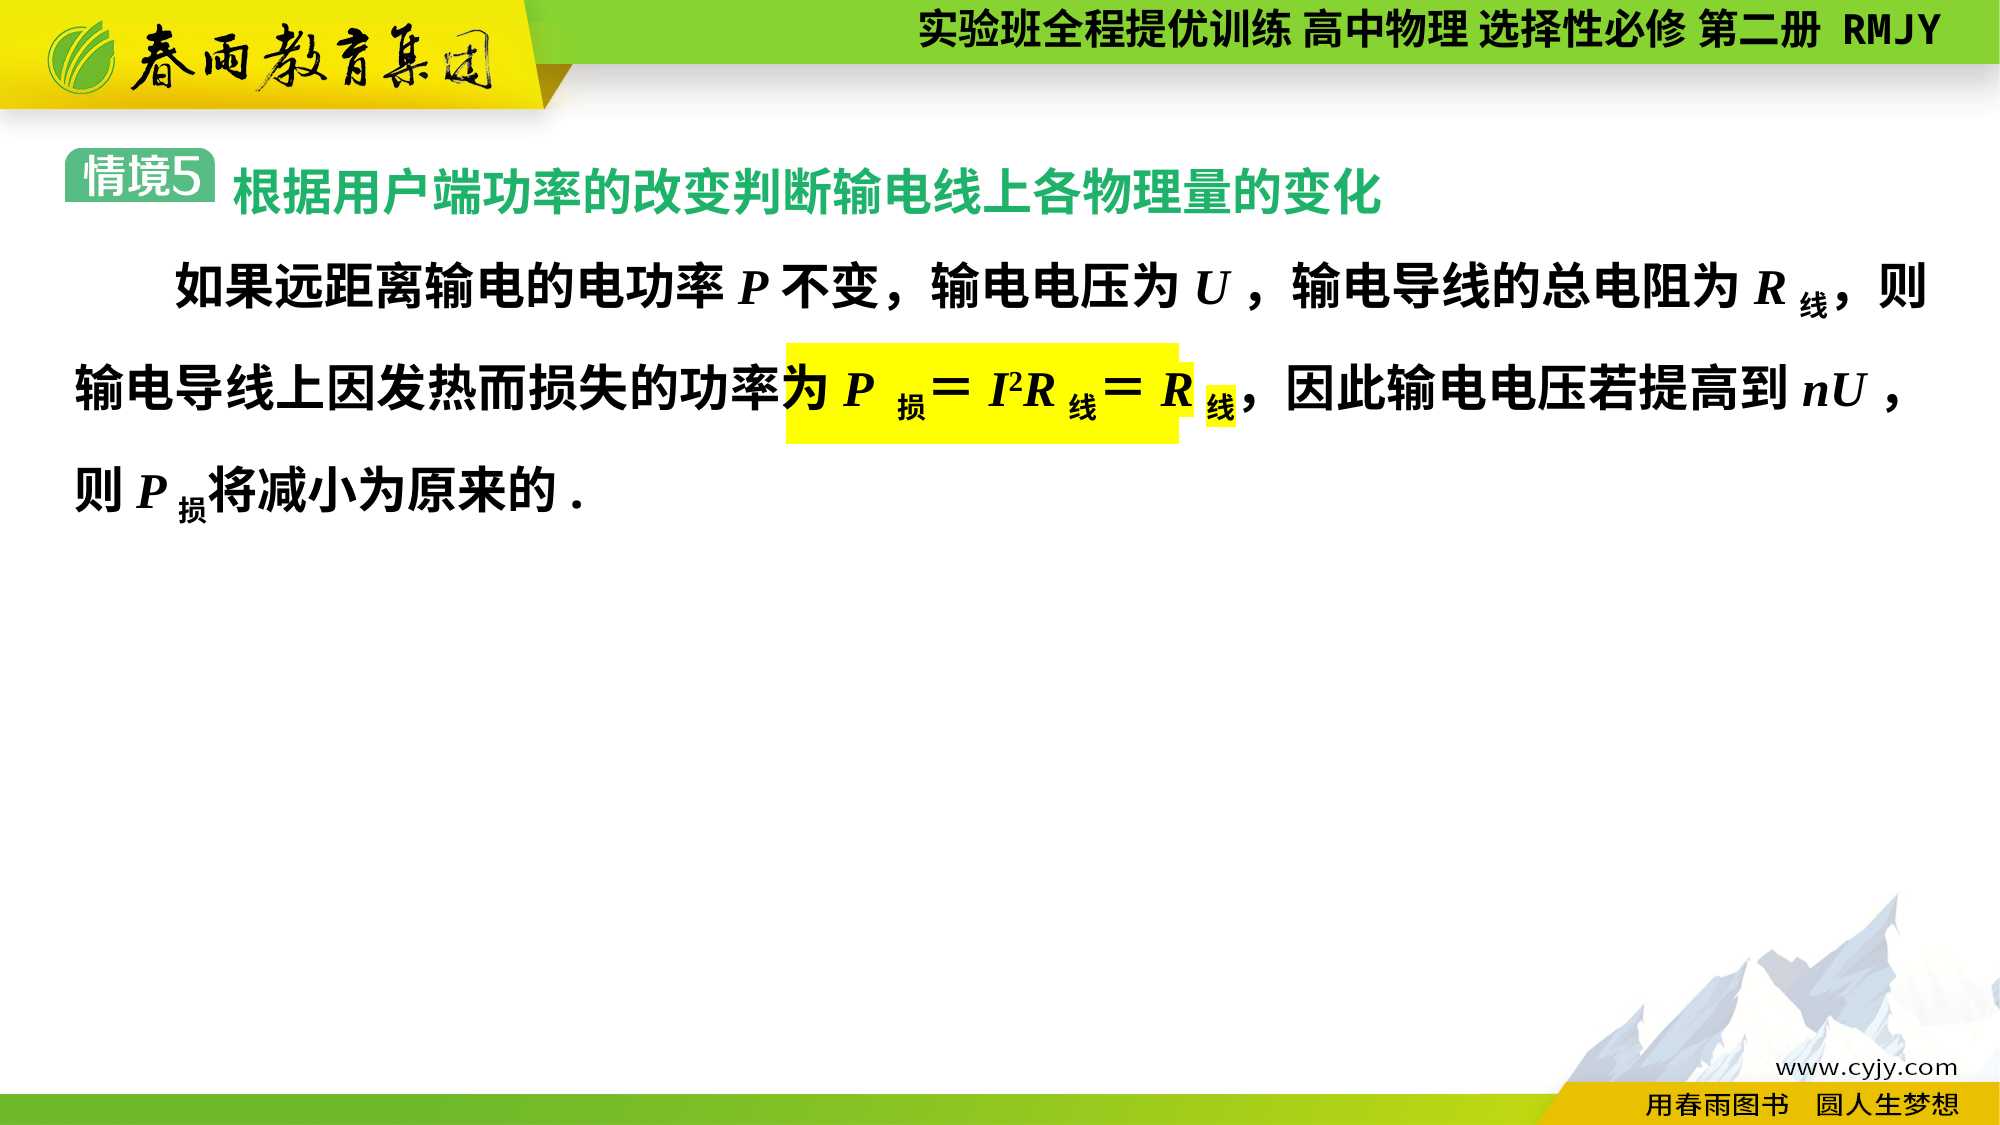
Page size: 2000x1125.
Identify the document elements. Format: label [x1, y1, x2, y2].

picture [0, 0, 2000, 1125]
text_box [787, 344, 1178, 443]
